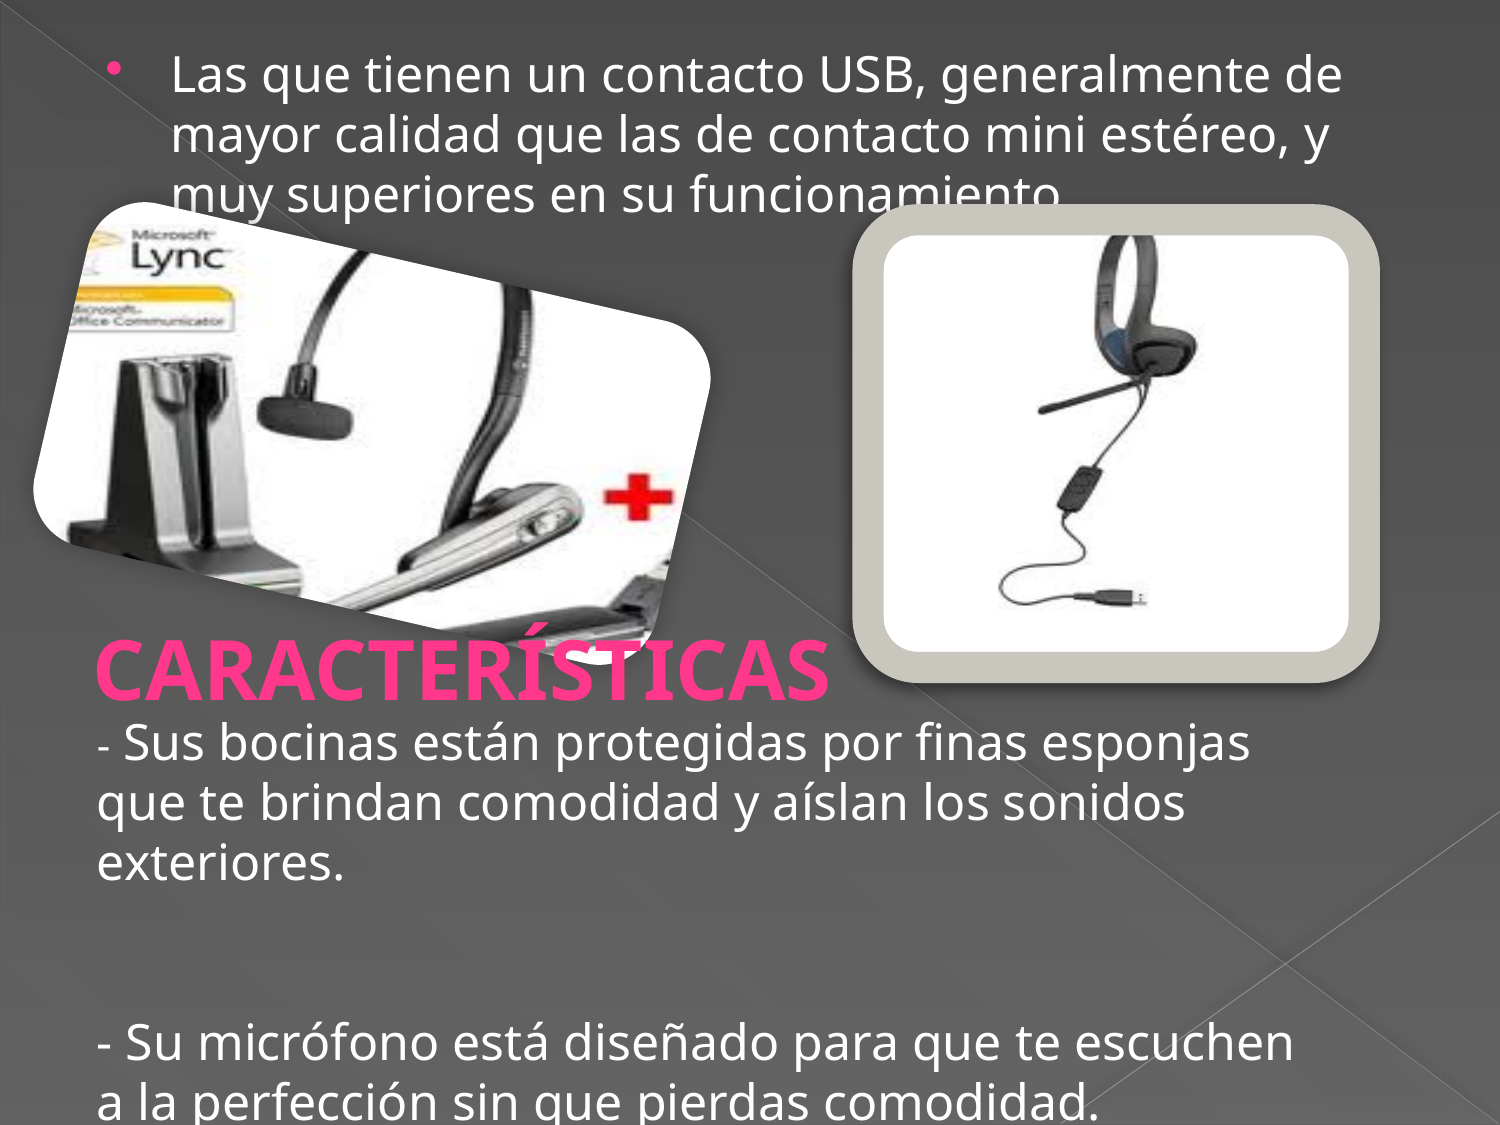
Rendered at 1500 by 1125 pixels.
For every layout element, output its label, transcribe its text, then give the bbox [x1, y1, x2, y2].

text_box - Sus bocinas están protegidas por finas esponjas que te brindan comodidad y aíslan los sonidos exteriores. - Su micrófono está diseñado para que te escuchen a la perfección sin que pierdas comodidad. [82, 703, 1336, 1125]
picture [33, 202, 711, 610]
text_box CARACTERÍSTICAS [77, 609, 848, 725]
list Las que tienen un contacto USB, generalmente de mayor calidad que las de contacto mini estéreo, y muy superiores en su funcionamiento. [82, 35, 1432, 786]
picture [867, 219, 1365, 668]
